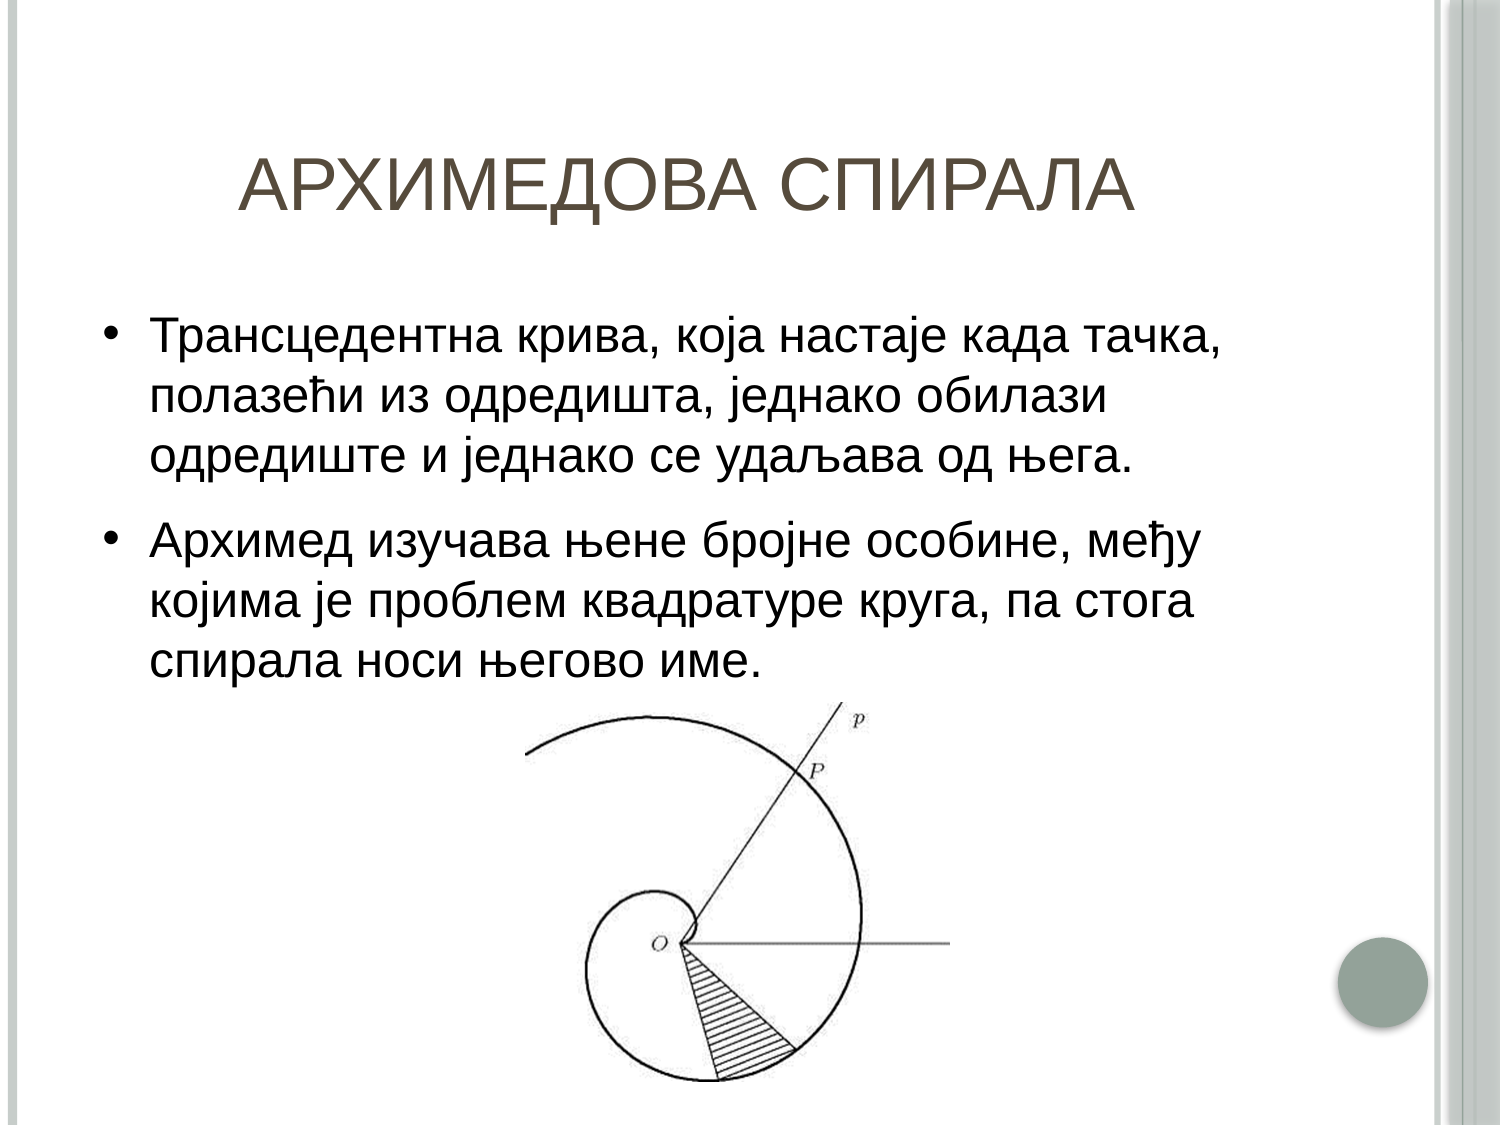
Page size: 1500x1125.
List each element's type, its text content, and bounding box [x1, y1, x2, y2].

picture [524, 702, 951, 1083]
text_box Трансцедентна крива, која настаје када тачка, полазећи из одредишта, једнако обилази одредиште и једнако се удаљава од њега. Архимед изучава њене бројне особине, међу којима је проблем квадратуре круга, па стога спирала носи његово име. [87, 249, 1350, 695]
title Архимедова спирала [75, 45, 1300, 233]
